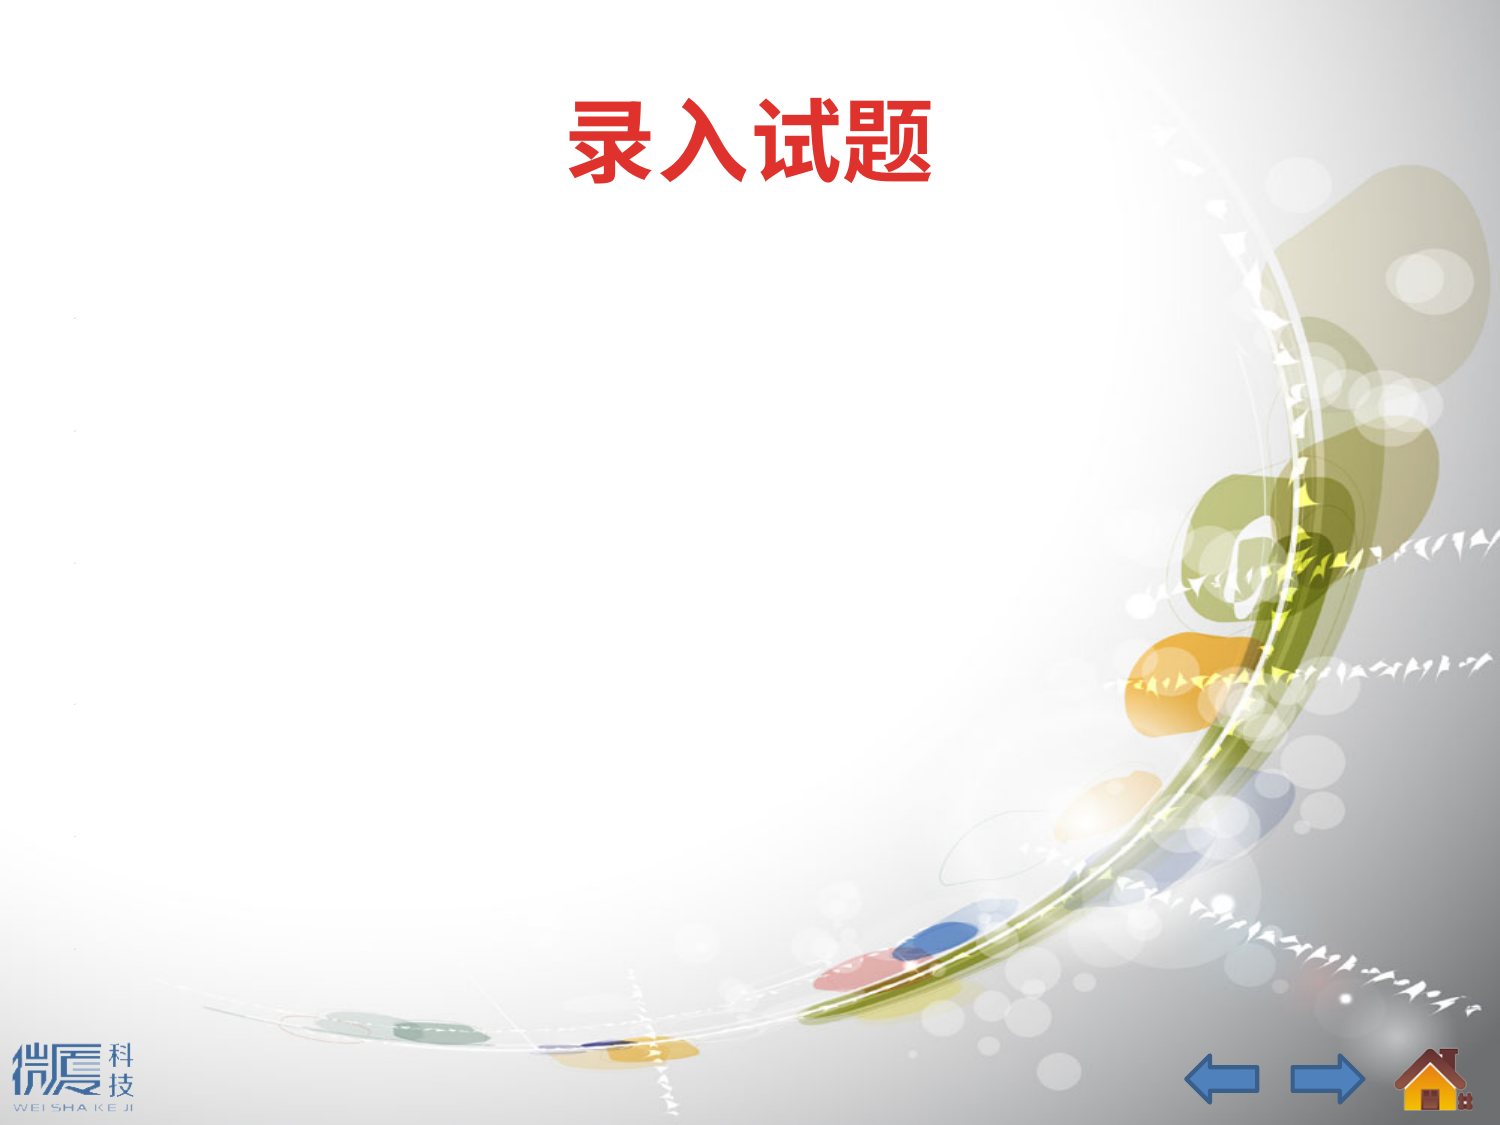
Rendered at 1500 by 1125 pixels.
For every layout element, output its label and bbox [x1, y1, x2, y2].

text_box [1186, 1039, 1485, 1118]
picture [0, 0, 1500, 1125]
list [74, 262, 1426, 1006]
